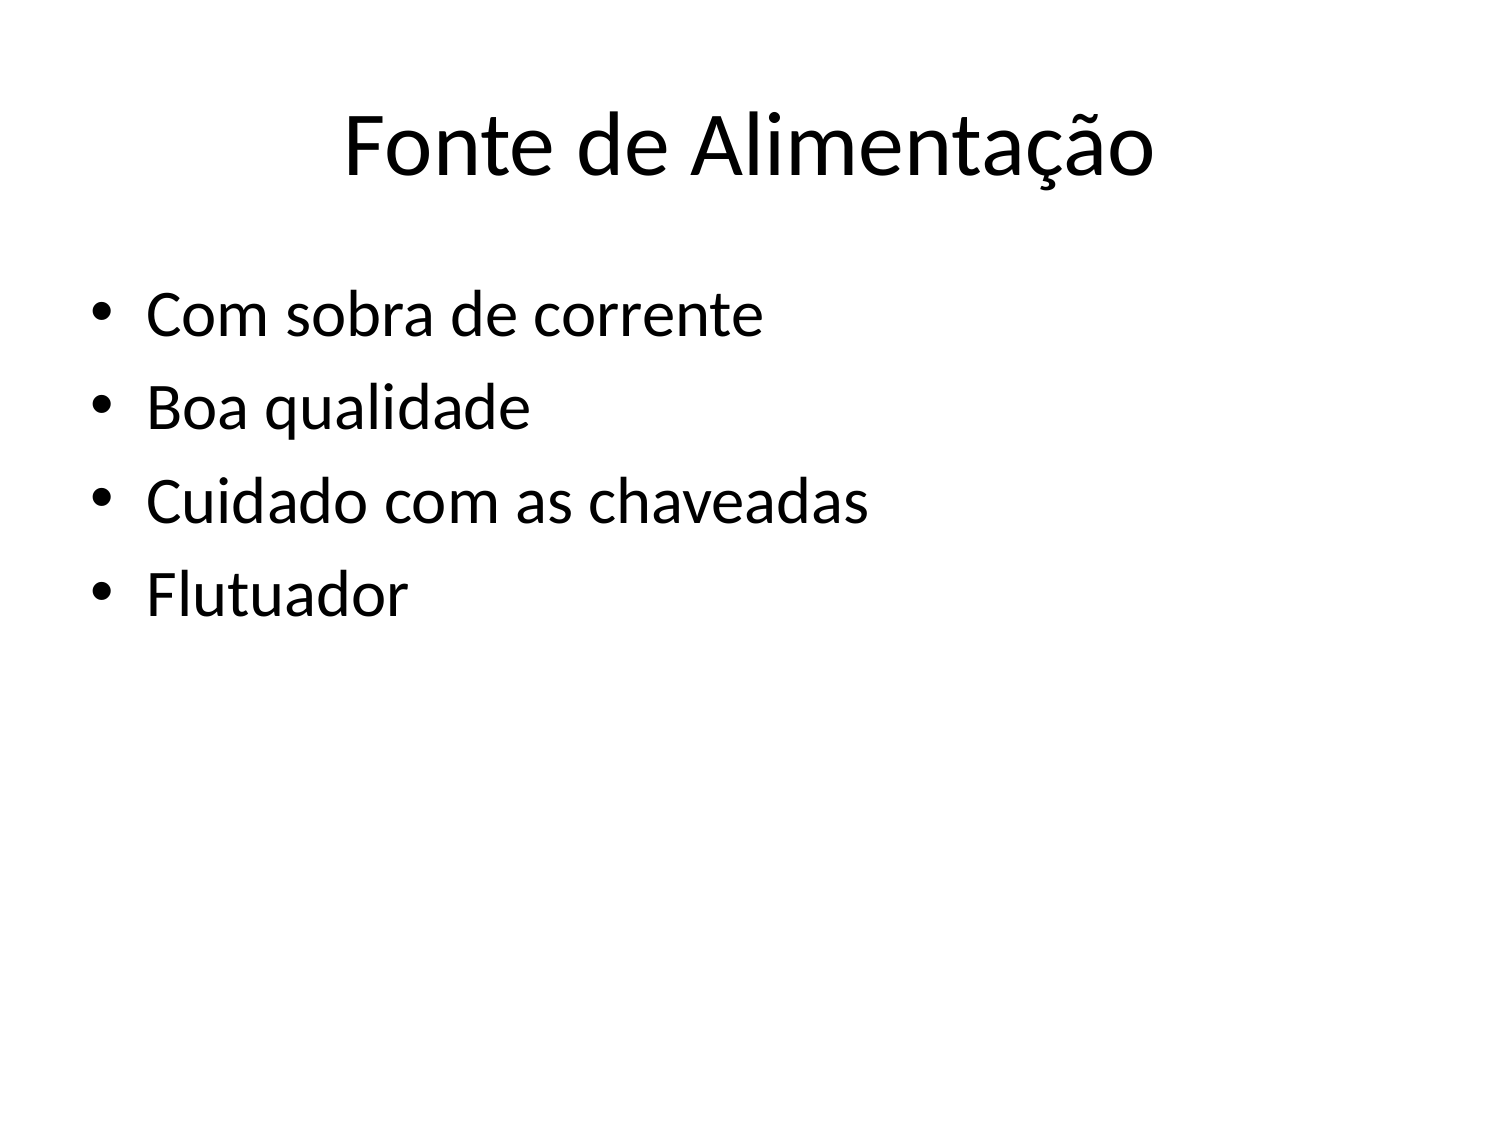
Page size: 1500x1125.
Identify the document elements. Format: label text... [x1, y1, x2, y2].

list Com sobra de corrente Boa qualidade Cuidado com as chaveadas Flutuador [75, 262, 1425, 1005]
title Fonte de Alimentação [75, 45, 1425, 233]
